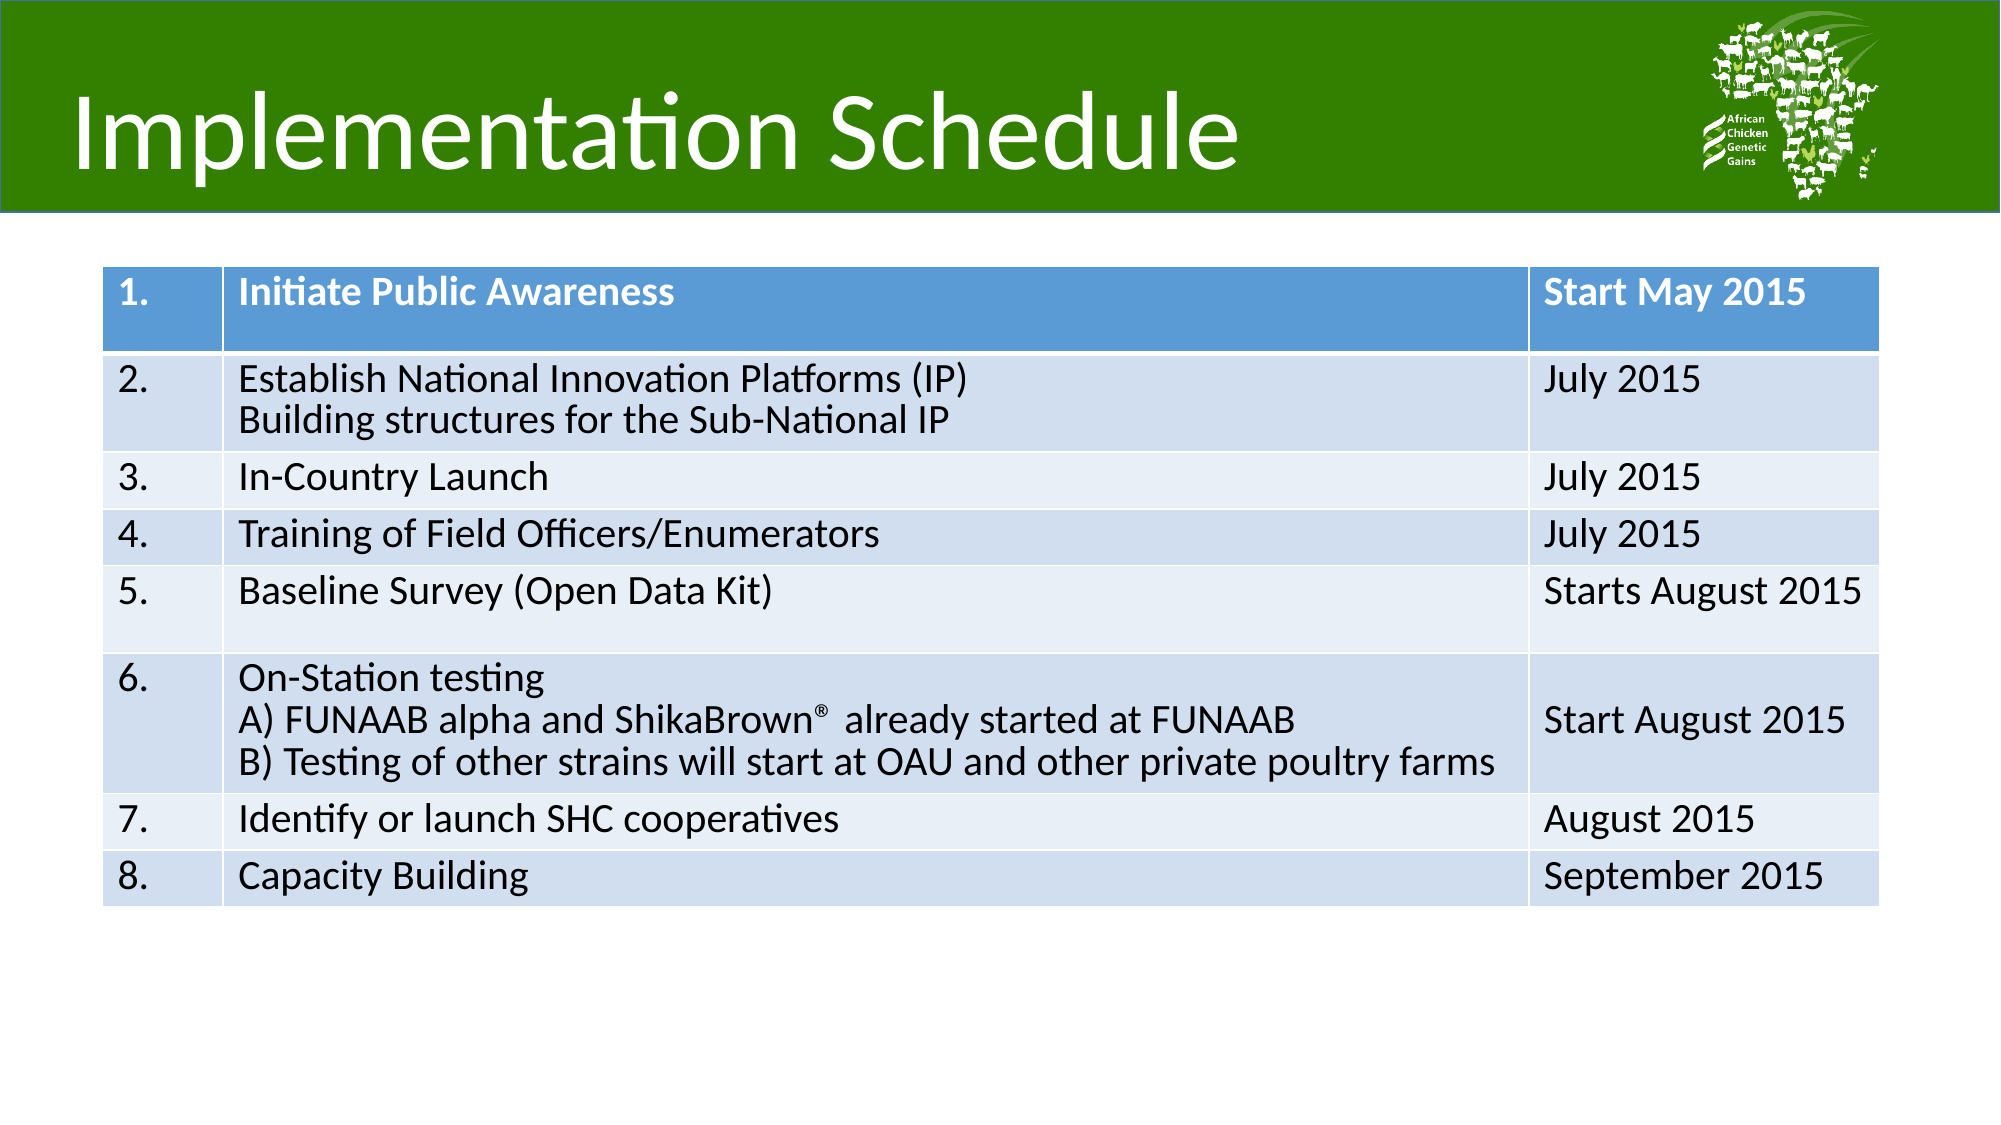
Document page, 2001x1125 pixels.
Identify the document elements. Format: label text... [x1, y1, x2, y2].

table_cell Start August 2015 [1530, 654, 1879, 793]
table_cell 5. [103, 566, 222, 652]
table_cell July 2015 [1530, 453, 1879, 508]
table_cell 8. [103, 851, 222, 906]
table_header 1. [103, 267, 222, 351]
table_cell Training of Field Officers/Enumerators [224, 510, 1528, 565]
picture [1703, 11, 1881, 201]
table_cell July 2015 [1530, 510, 1879, 565]
table_cell August 2015 [1530, 794, 1879, 849]
table_header Initiate Public Awareness [224, 267, 1528, 351]
table_cell Identify or launch SHC cooperatives [224, 794, 1528, 849]
table_cell Establish National Innovation Platforms (IP) Building structures for the Sub-National IP [224, 356, 1528, 451]
table_cell Capacity Building [224, 851, 1528, 906]
table_cell Starts August 2015 [1530, 566, 1879, 652]
table_cell In-Country Launch [224, 453, 1528, 508]
table_cell September 2015 [1530, 851, 1879, 906]
table_cell 6. [103, 654, 222, 793]
table_cell July 2015 [1530, 356, 1879, 451]
table_cell On-Station testing A) FUNAAB alpha and ShikaBrown® already started at FUNAAB B) Testing of other strains will start at OAU and other private poultry farms [224, 654, 1528, 793]
table_cell 2. [103, 356, 222, 451]
table_cell 4. [103, 510, 222, 565]
table_cell 7. [103, 794, 222, 849]
table_header Start May 2015 [1530, 267, 1879, 351]
table_cell 3. [103, 453, 222, 508]
table_cell Baseline Survey (Open Data Kit) [224, 566, 1528, 652]
text_box Implementation Schedule [55, 49, 1258, 200]
text_box [0, 0, 2000, 213]
